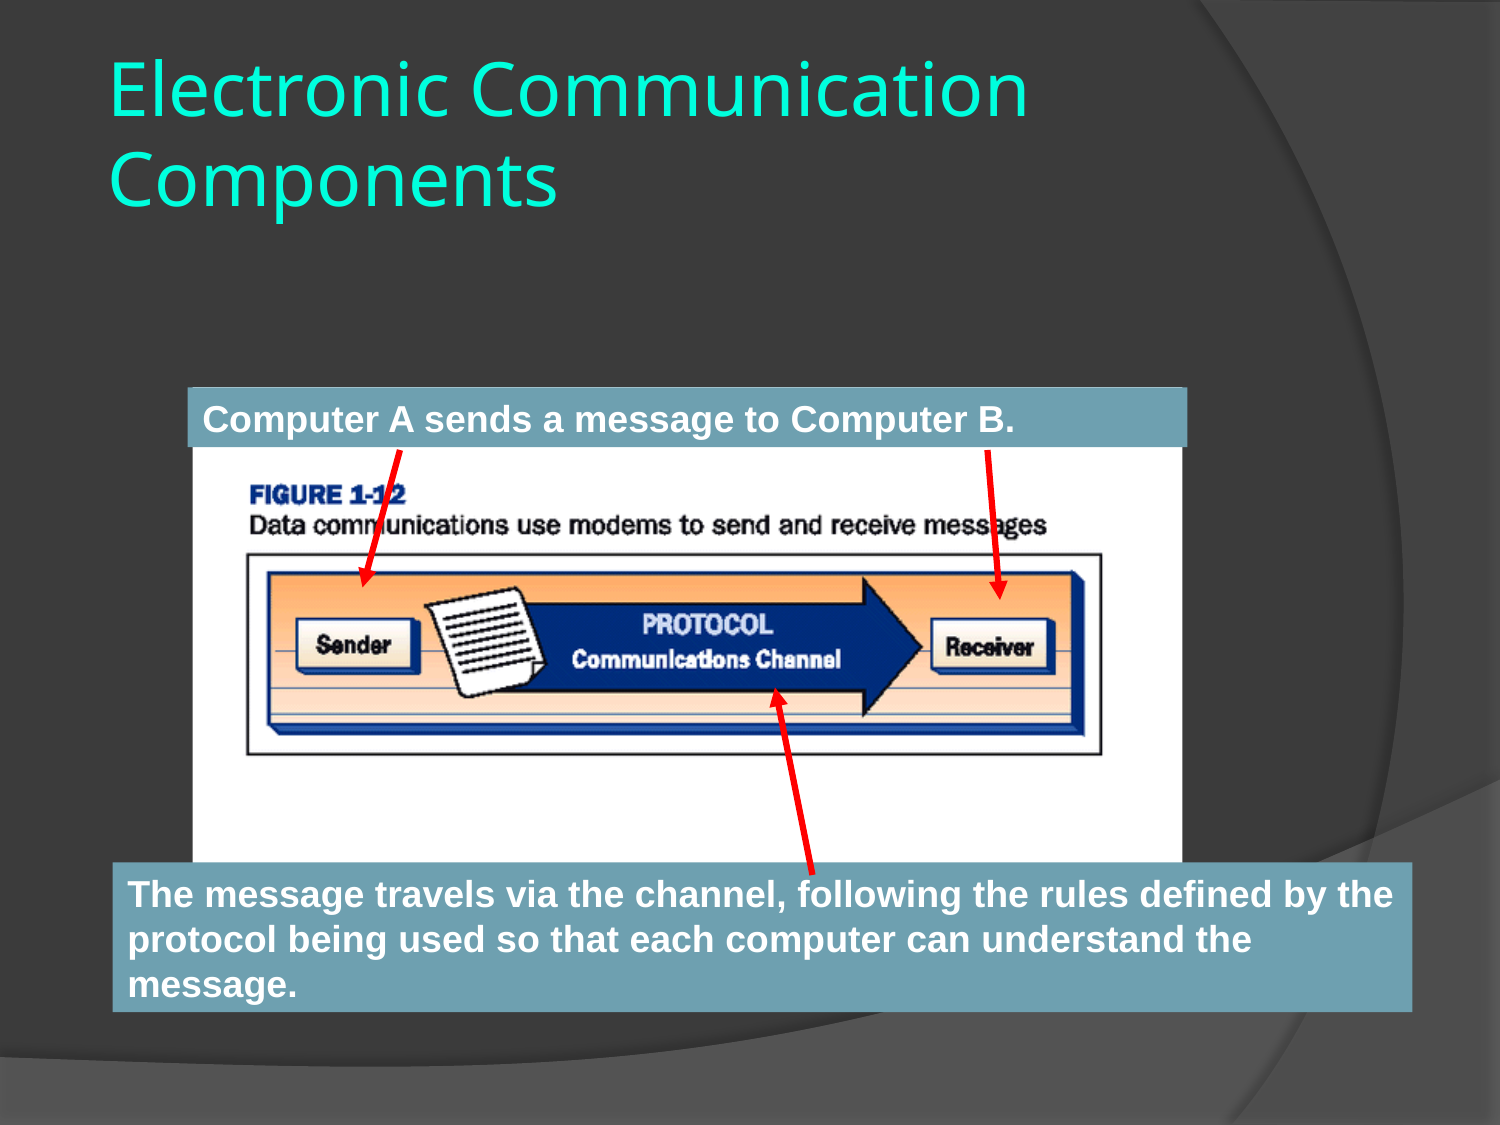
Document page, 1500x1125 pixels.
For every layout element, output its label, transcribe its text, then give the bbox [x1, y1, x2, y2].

text_box The message travels via the channel, following the rules defined by the protocol being used so that each computer can understand the message. [112, 862, 184, 1013]
text_box The message travels via the channel, following the rules defined by the protocol being used so that each computer can understand the message. [1192, 862, 1413, 1013]
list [192, 387, 1183, 1006]
title Electronic Communication Components [99, 62, 1414, 200]
